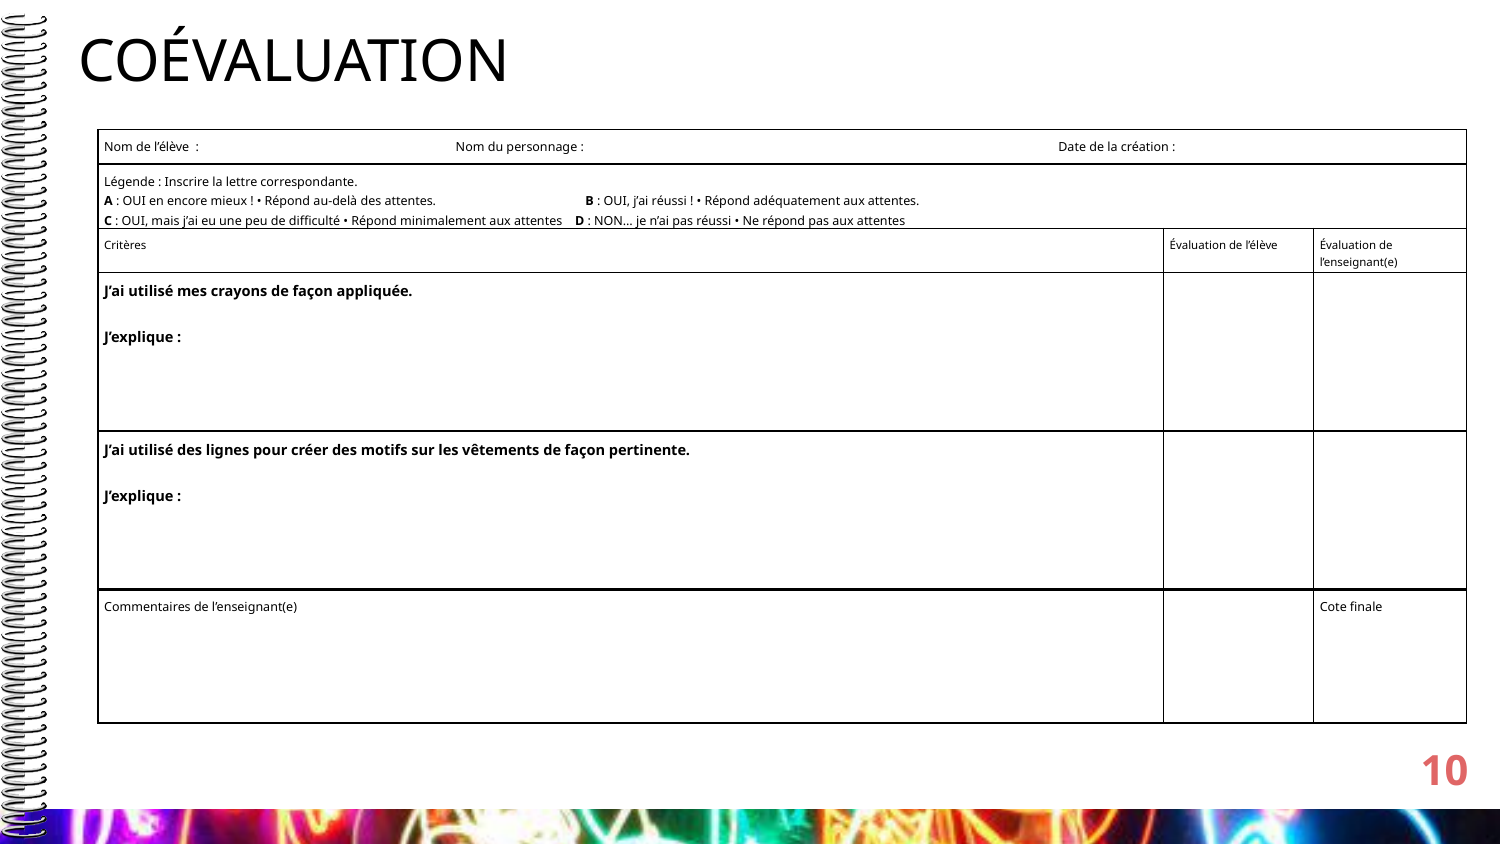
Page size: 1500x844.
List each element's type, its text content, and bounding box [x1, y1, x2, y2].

table_cell [1314, 273, 1466, 430]
table_cell Cote finale [1314, 591, 1466, 722]
picture [0, 0, 1500, 844]
table_cell Commentaires de l’enseignant(e) [99, 591, 1163, 722]
table_header Nom de l’élève : Nom du personnage : Date de la création : [99, 130, 1466, 163]
title COÉVALUATION [63, 7, 1496, 102]
table_cell [1314, 432, 1466, 588]
table_cell Évaluation de l’élève [1164, 229, 1313, 272]
table_cell J’ai utilisé mes crayons de façon appliquée. J’explique : [99, 273, 1163, 430]
table_cell Critères [99, 229, 1163, 272]
table_cell [1164, 591, 1313, 722]
table_cell Légende : Inscrire la lettre correspondante. A : OUI en encore mieux ! • Répond au-delà des attentes. B : OUI, j’ai réussi ! • Répond adéquatement aux attentes. C : OUI, mais j’ai eu une peu de difficulté • Répond minimalement aux attentes D : NON… je n’ai pas réussi • Ne répond pas aux attentes [99, 165, 1466, 228]
table_cell [1164, 273, 1313, 430]
text_box 10 [1401, 728, 1488, 807]
table_cell Évaluation de l’enseignant(e) [1314, 229, 1466, 272]
table_cell J’ai utilisé des lignes pour créer des motifs sur les vêtements de façon pertinente. J’explique : [99, 432, 1163, 588]
table_cell [1164, 432, 1313, 588]
